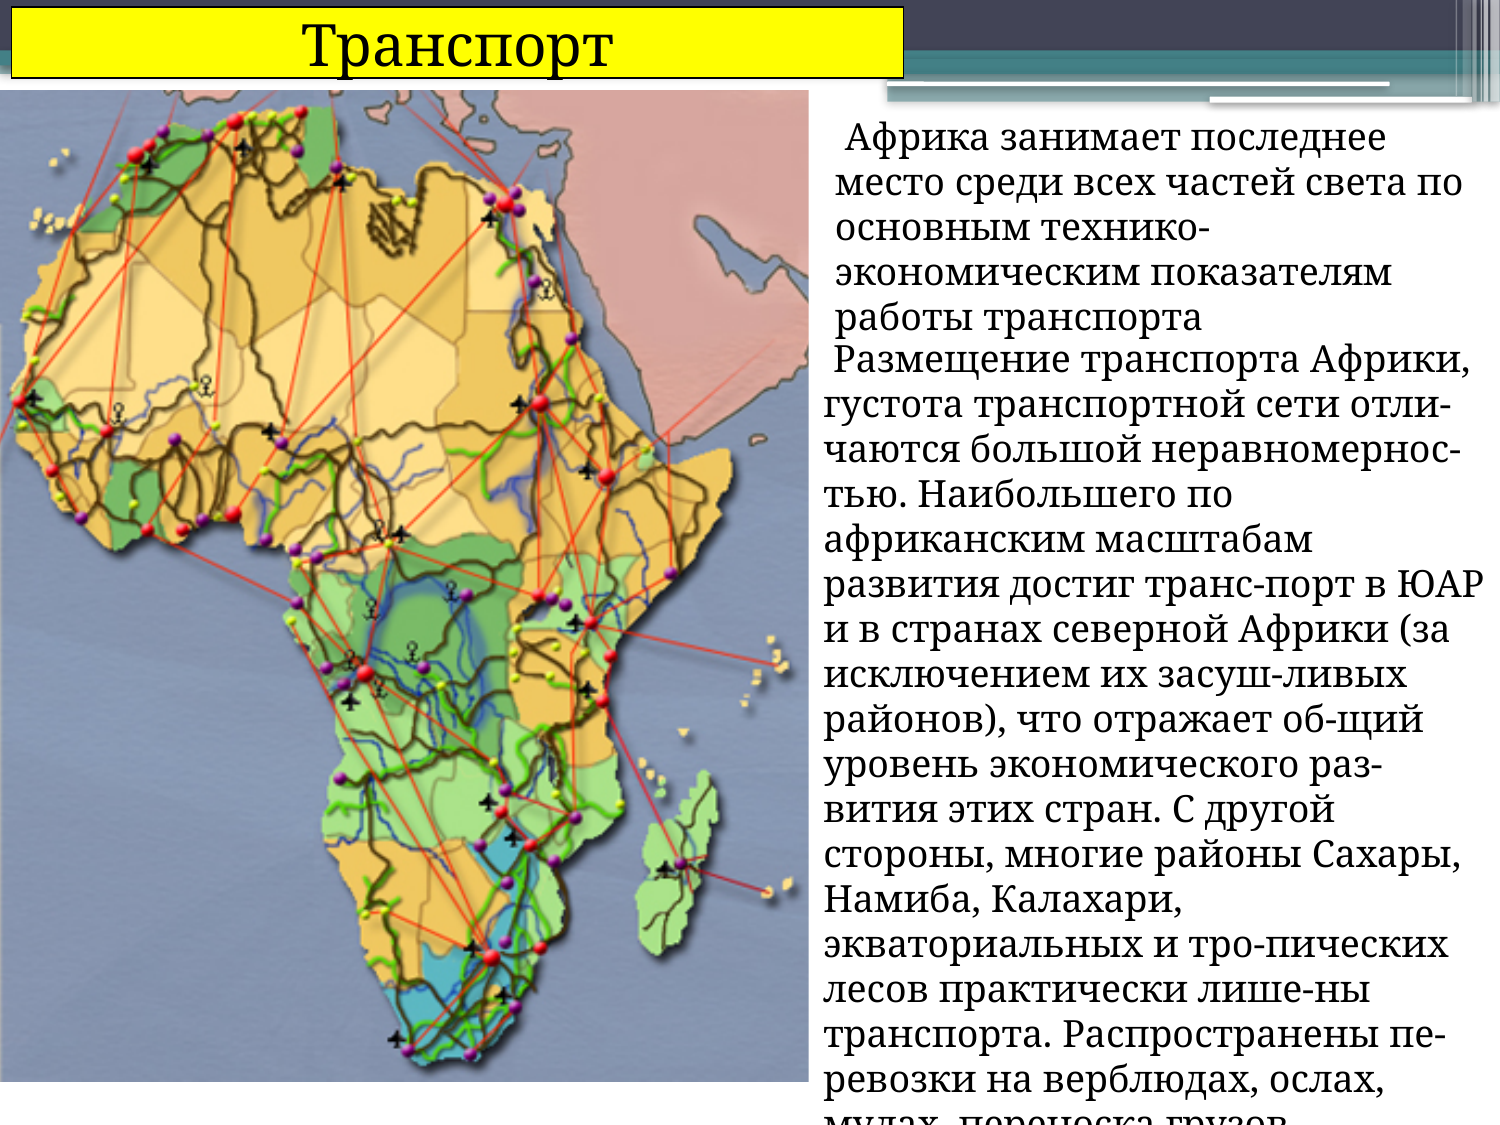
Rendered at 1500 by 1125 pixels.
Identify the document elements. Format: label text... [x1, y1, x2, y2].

picture [0, 89, 809, 1083]
text_box Транспорт [11, 7, 904, 79]
text_box Размещение транспорта Африки, густота транспортной сети отли-чаются большой неравномернос-тью. Наибольшего по африканским масштабам развития достиг транс-порт в ЮАР и в странах северной Африки (за исключением их засуш-ливых районов), что отражает об-щий уровень экономического раз-вития этих стран. С другой стороны, многие районы Сахары, Намиба, Калахари, экваториальных и тро-пических лесов практически лише-ны транспорта. Распространены пе-ревозки на верблюдах, ослах, мулах, переноска грузов носильщиками. [808, 328, 1500, 1125]
text_box Африка занимает последнее место среди всех частей света по основным технико-экономическим показателям работы транспорта [820, 105, 1500, 328]
